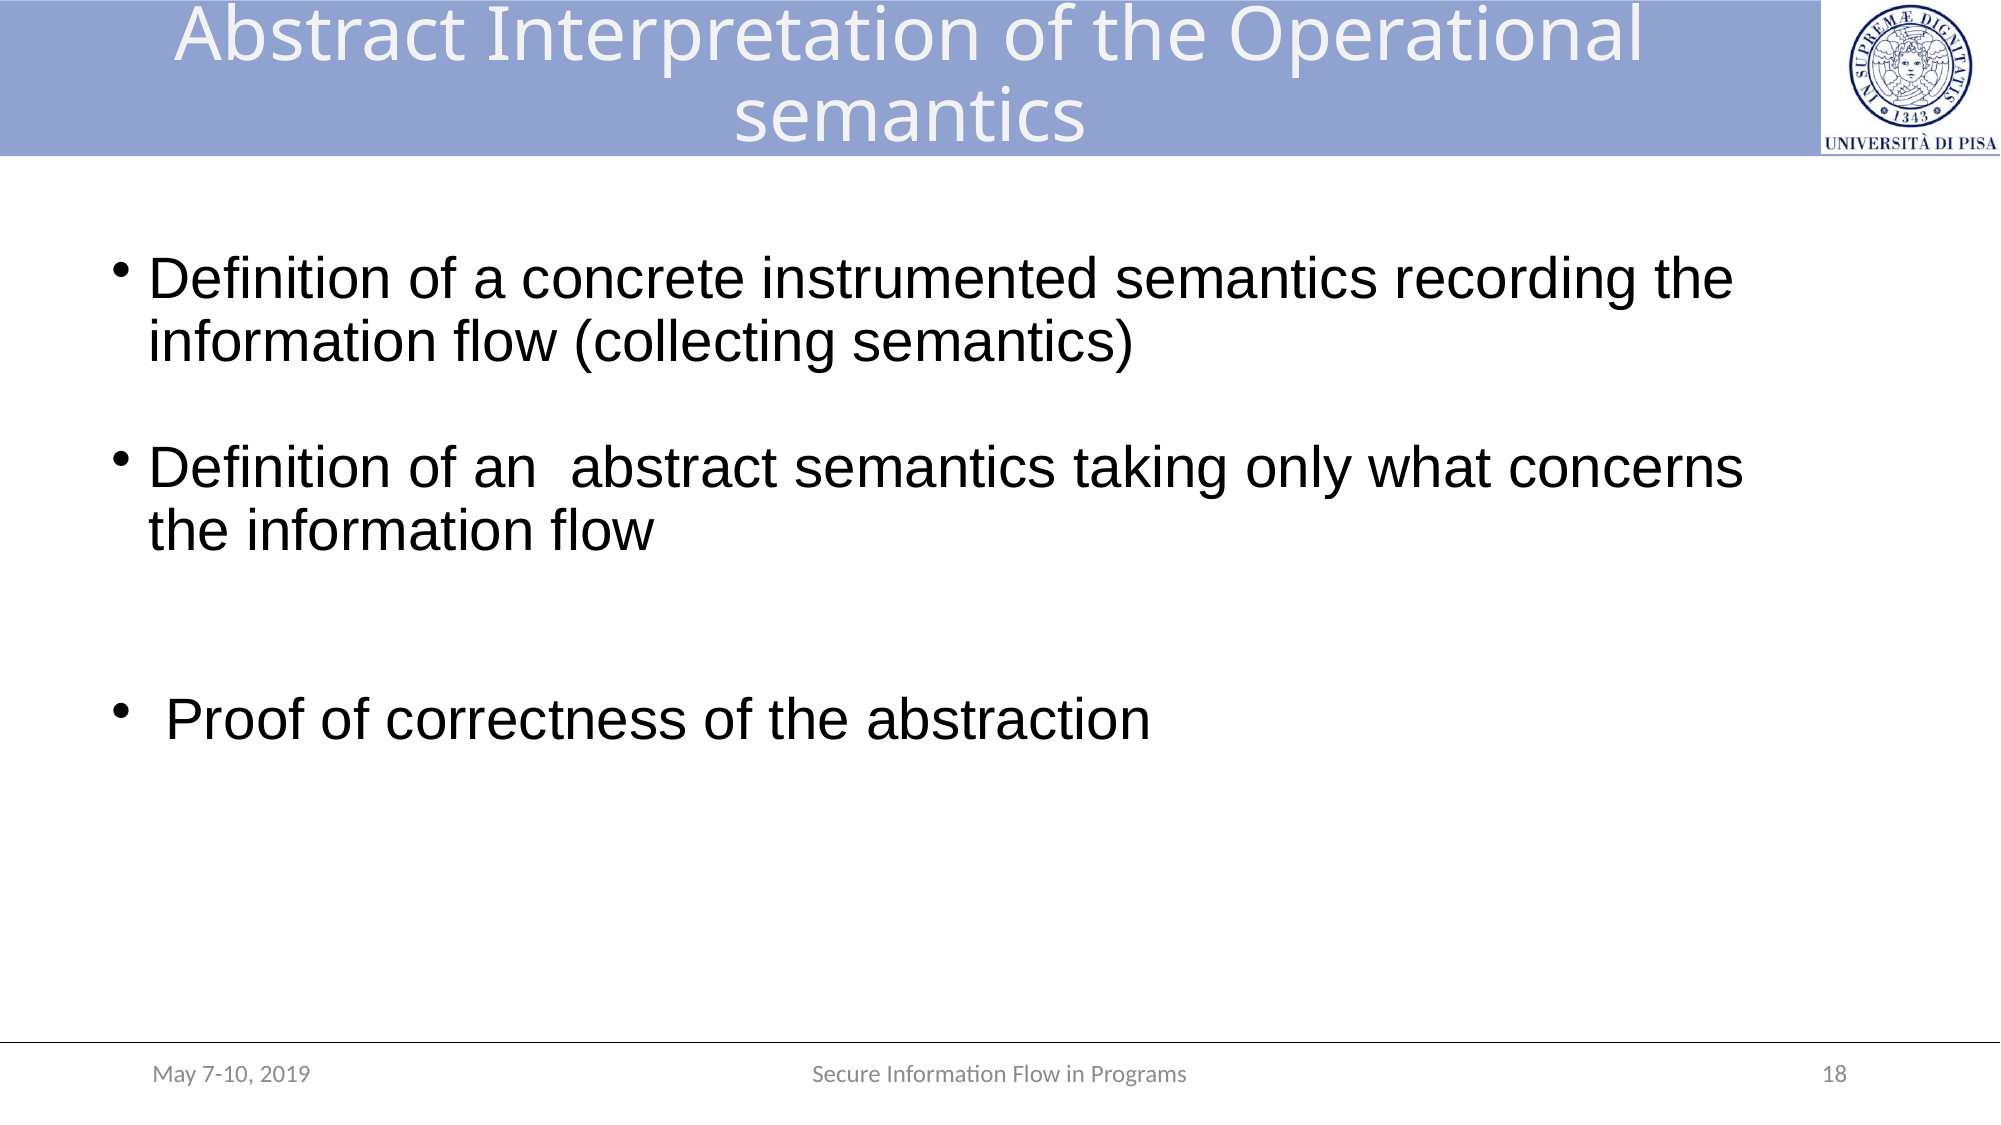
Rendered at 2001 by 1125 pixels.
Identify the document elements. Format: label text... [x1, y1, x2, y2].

slide_number 18 [1412, 1042, 1863, 1103]
picture [1822, 0, 2000, 154]
list Definition of a concrete instrumented semantics recording the information flow (collecting semantics) Definition of an abstract semantics taking only what concerns the information flow Proof of correctness of the abstraction [96, 241, 1822, 955]
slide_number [137, 1042, 588, 1103]
footer Secure Information Flow in Programs [662, 1042, 1338, 1103]
title Abstract Interpretation of the Operational semantics [0, 0, 1822, 154]
